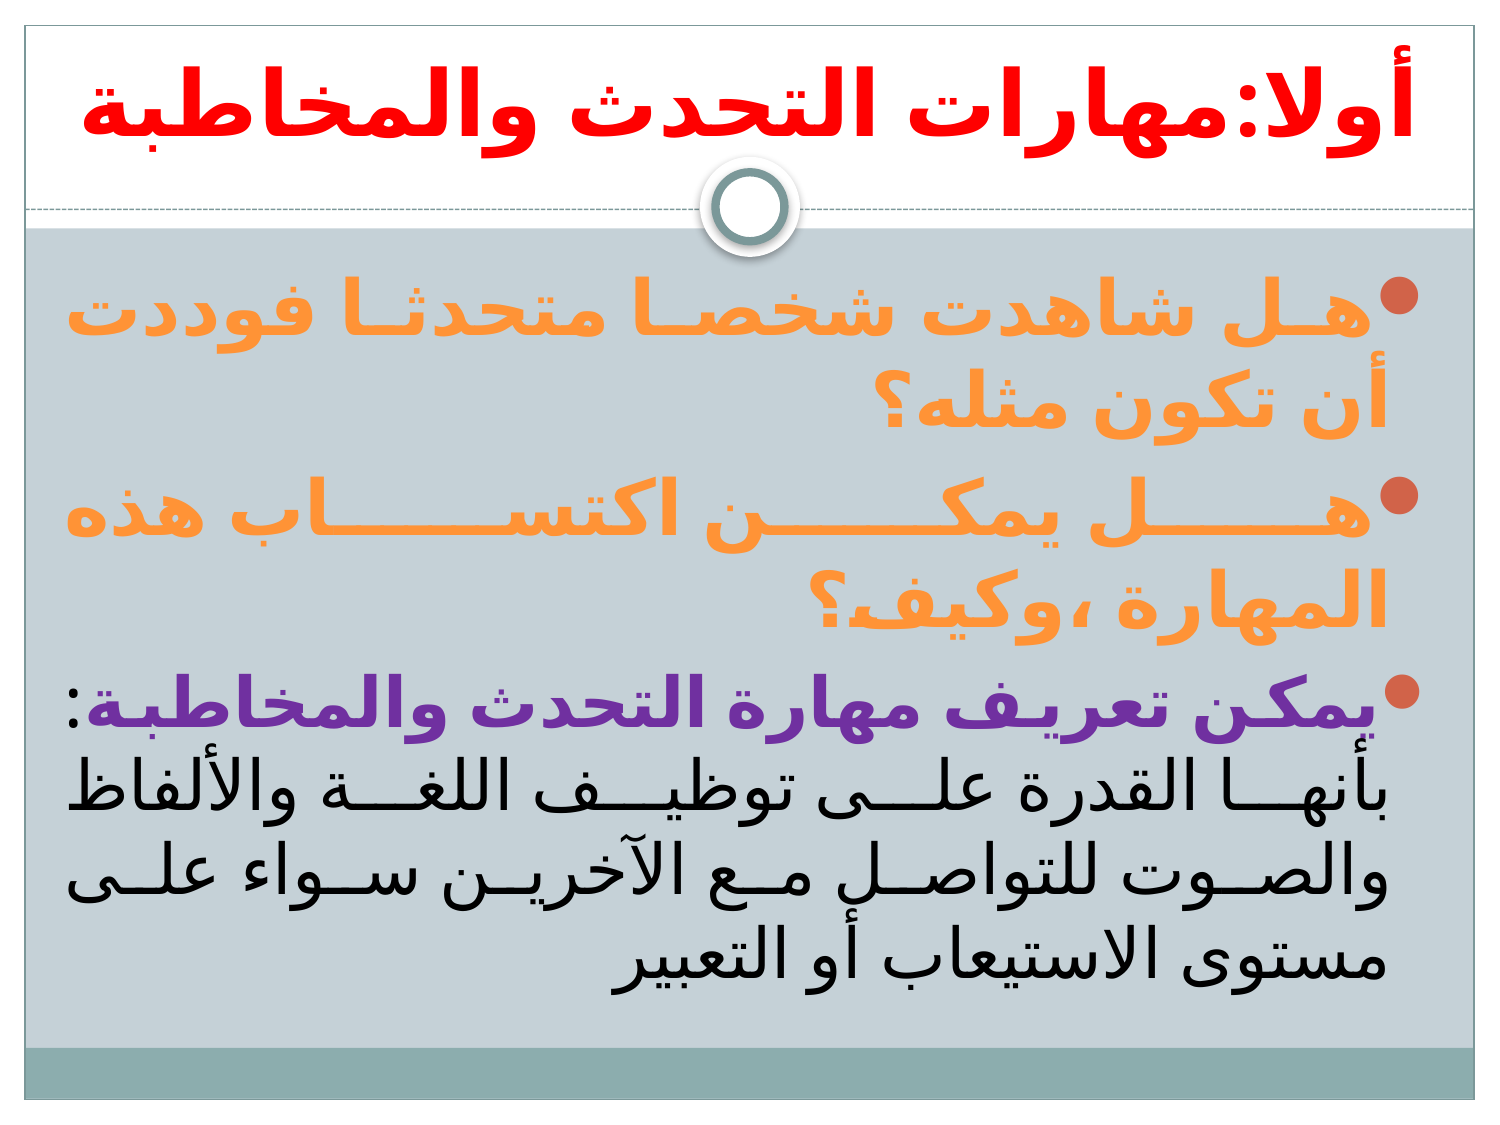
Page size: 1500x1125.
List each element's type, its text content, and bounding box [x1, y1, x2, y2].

list هل شاهدت شخصا متحدثا فوددت أن تكون مثله؟ هل يمكن اكتساب هذه المهارة ،وكيف؟ يمكن تعريف مهارة التحدث والمخاطبة: بأنها القدرة على توظيف اللغة والألفاظ والصوت للتواصل مع الآخرين سواء على مستوى الاستيعاب أو التعبير [49, 250, 1445, 1001]
title أولا:مهارات التحدث والمخاطبة [49, 37, 1450, 162]
